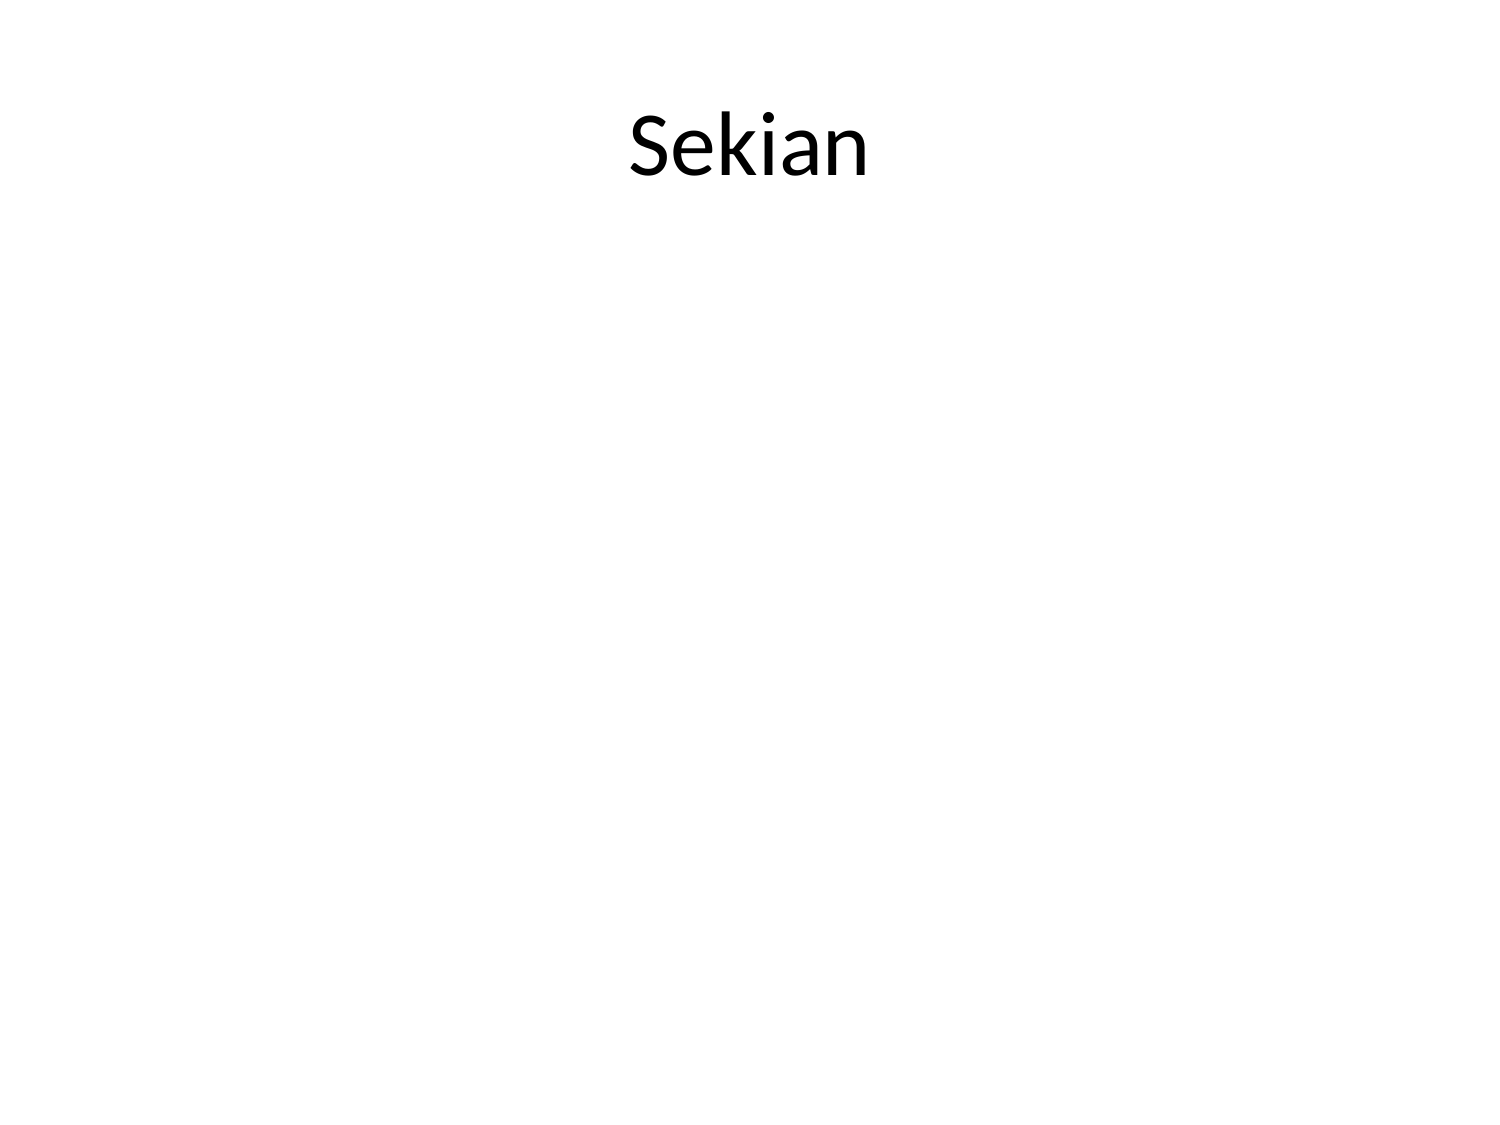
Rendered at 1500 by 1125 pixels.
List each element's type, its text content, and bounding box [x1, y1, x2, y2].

title Sekian [75, 45, 1425, 233]
